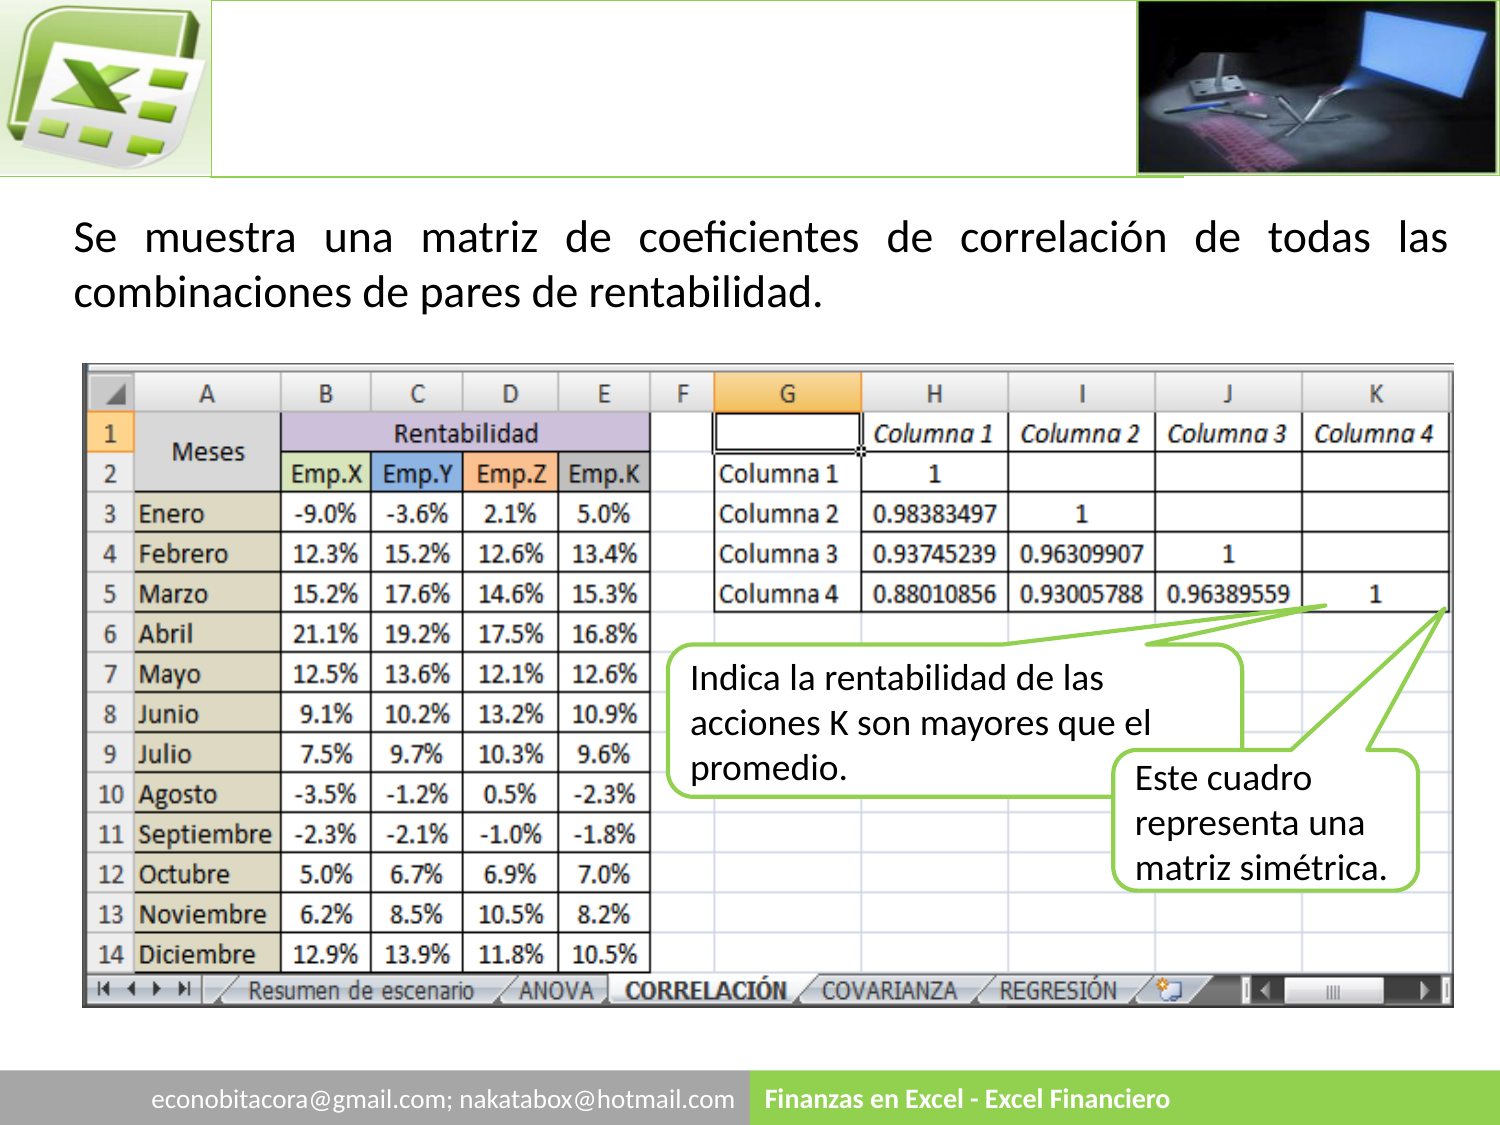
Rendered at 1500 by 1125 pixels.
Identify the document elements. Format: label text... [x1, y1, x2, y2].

text_box Finanzas en Excel - Excel Financiero [749, 1070, 1500, 1125]
picture [81, 362, 1454, 1008]
picture [1136, 0, 1500, 177]
text_box Se muestra una matriz de coeficientes de correlación de todas las combinaciones de pares de rentabilidad. [58, 199, 1465, 317]
text_box econobitacora@gmail.com; nakatabox@hotmail.com [0, 1070, 749, 1125]
picture [0, 0, 212, 177]
text_box [212, 0, 1134, 178]
